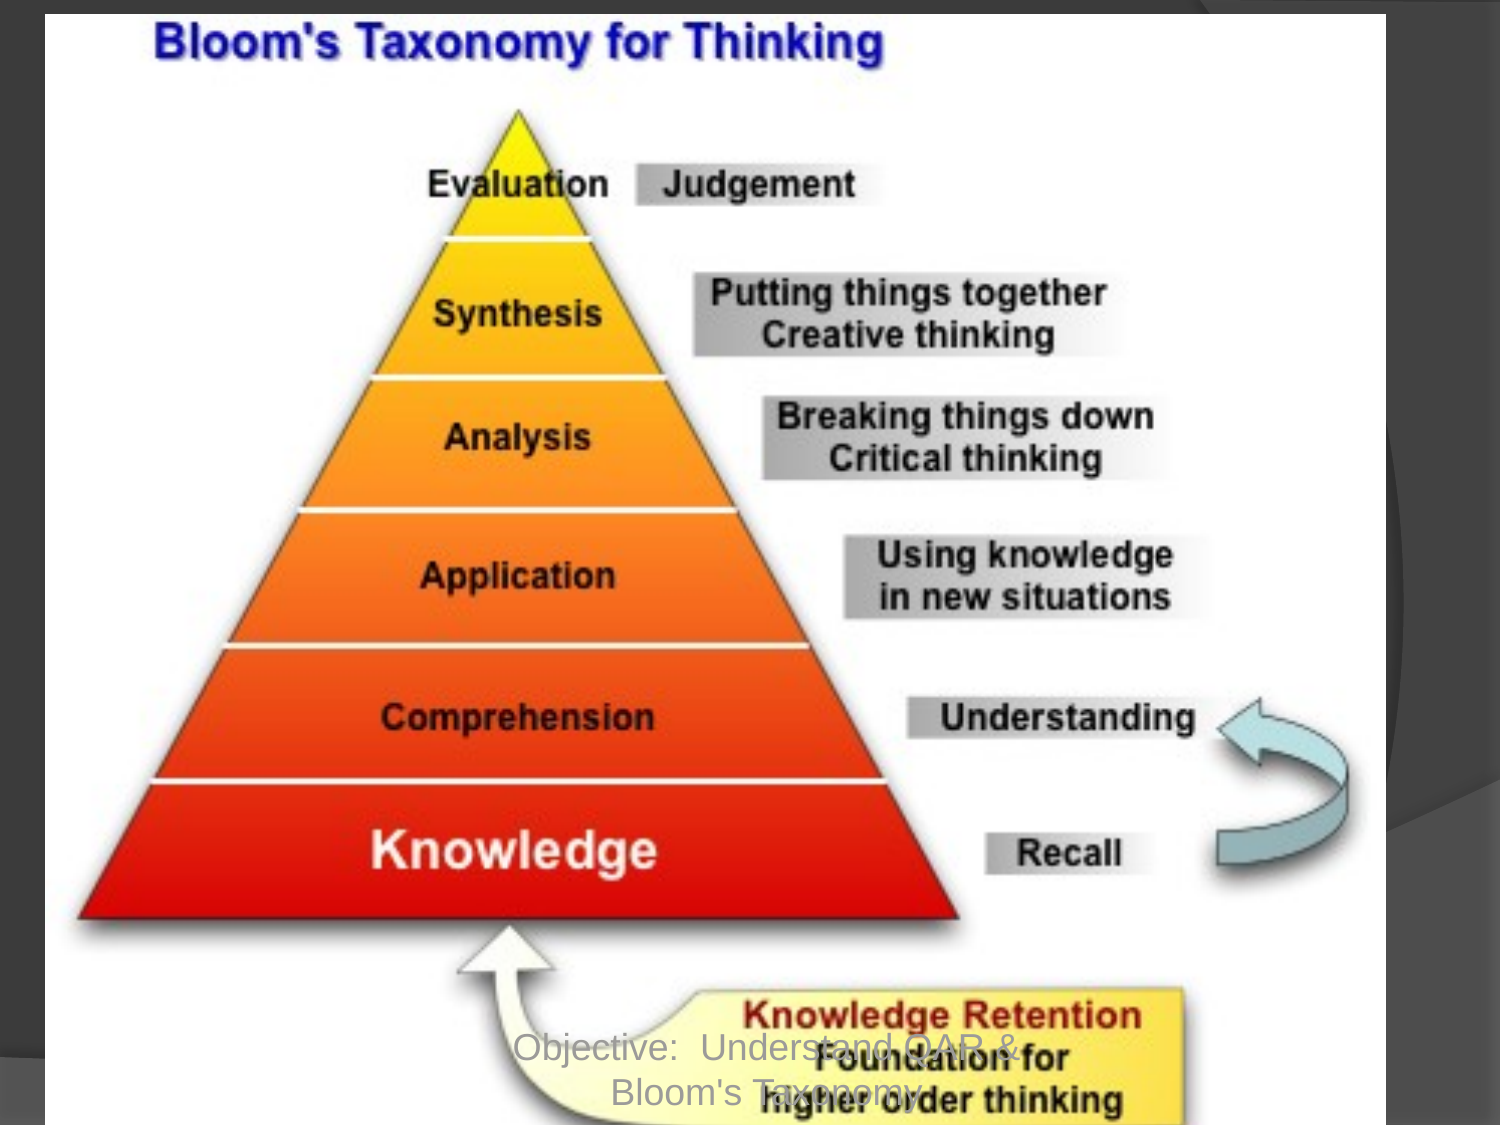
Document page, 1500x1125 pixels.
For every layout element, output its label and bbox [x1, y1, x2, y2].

picture [44, 14, 1386, 1125]
